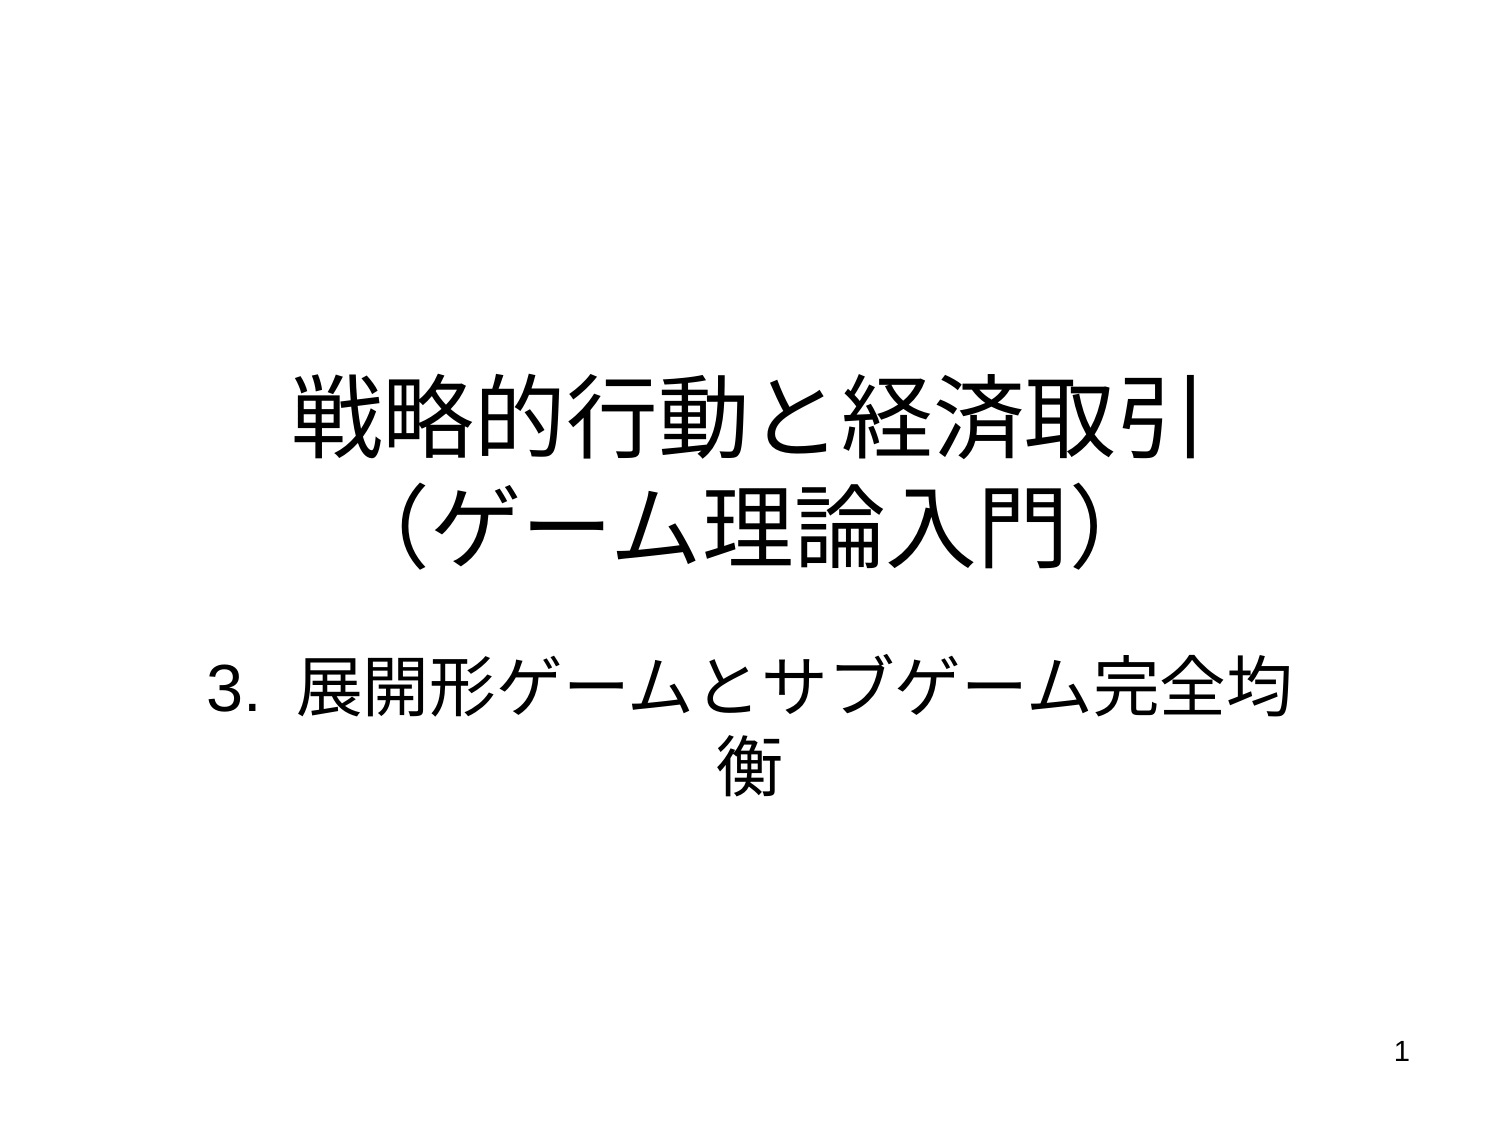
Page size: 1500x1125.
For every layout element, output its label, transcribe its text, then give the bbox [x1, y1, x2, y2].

title 戦略的行動と経済取引 （ゲーム理論入門） [112, 349, 1388, 591]
subtitle 3. 展開形ゲームとサブゲーム完全均衡 [183, 637, 1317, 925]
slide_number 1 [1074, 1024, 1426, 1103]
